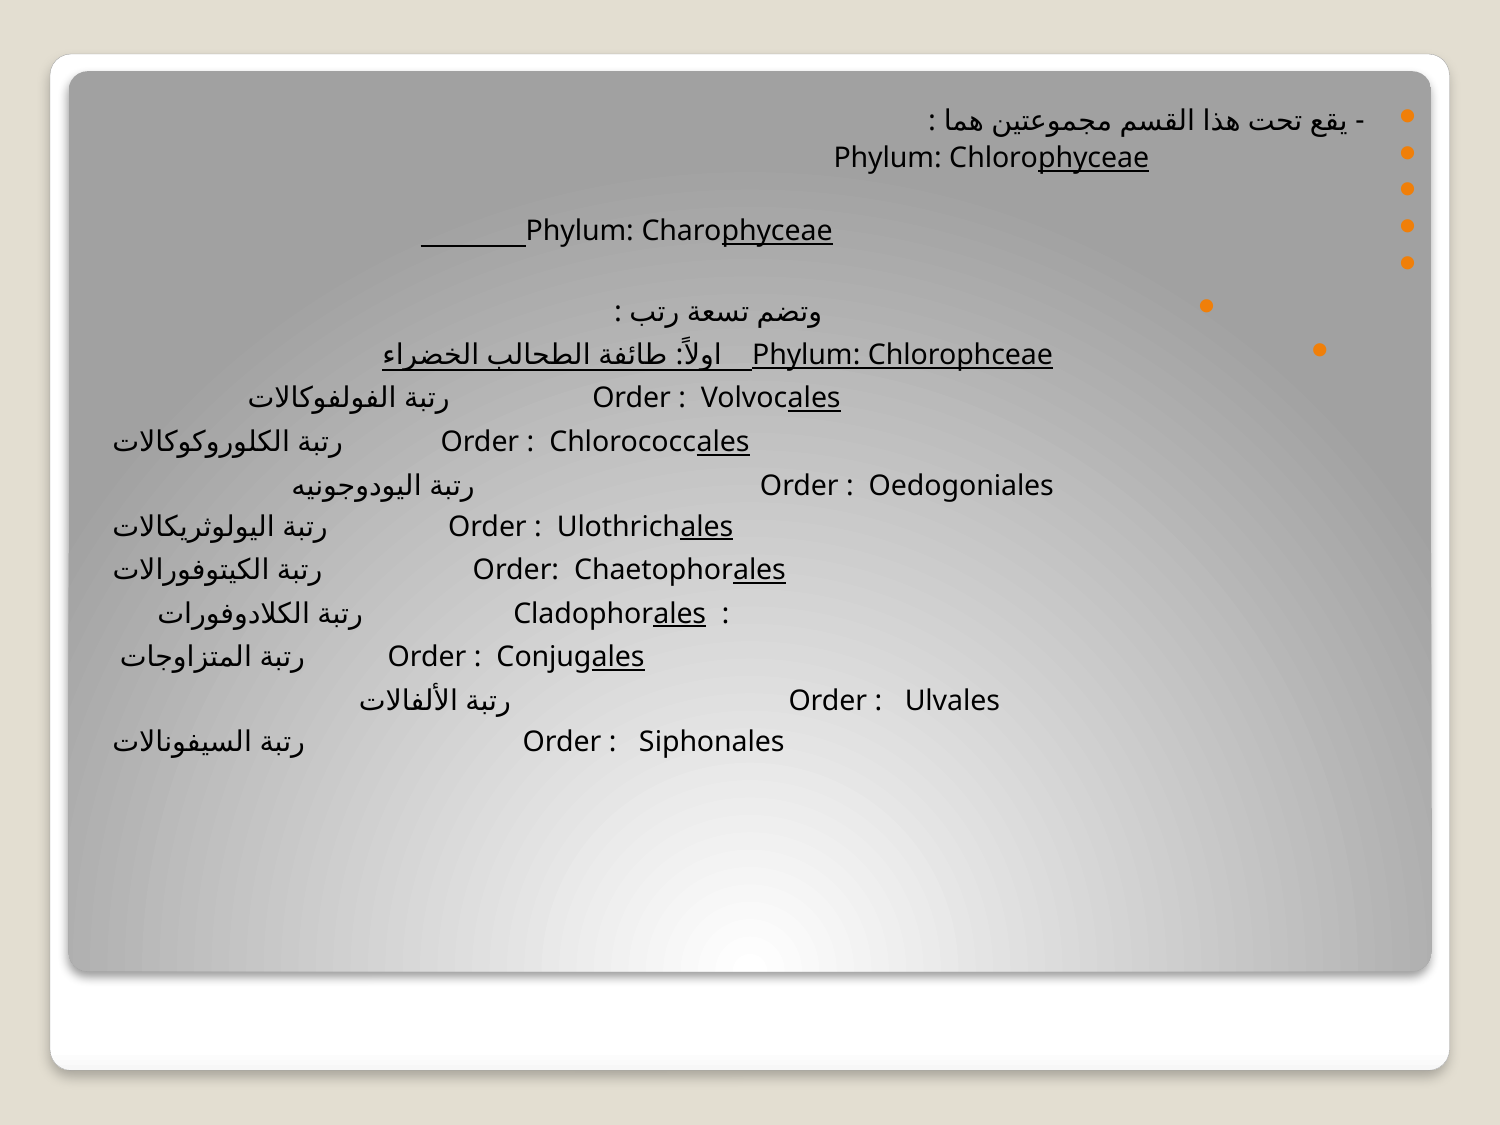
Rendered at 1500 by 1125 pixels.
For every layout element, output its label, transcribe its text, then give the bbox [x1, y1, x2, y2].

list - يقع تحت هذا القسم مجموعتين هما : Phylum: Chlorophyceae Phylum: Charophyceae وتضم تسعة رتب : Phylum: Chlorophceae اولاً: طائفة الطحالب الخضراء Order : Volvocales رتبة الفولفوكالات Order : Chlorococcales رتبة الكلوروكوكالات Order : Oedogoniales رتبة اليودوجونيه Order : Ulothrichales رتبة اليولوثريكالات Order: Chaetophorales رتبة الكيتوفورالات : Cladophorales رتبة الكلادوفورات Order : Conjugales رتبة المتزاوجات Order : Ulvales رتبة الألفالات Order : Siphonales رتبة السيفونالات [82, 86, 1425, 774]
